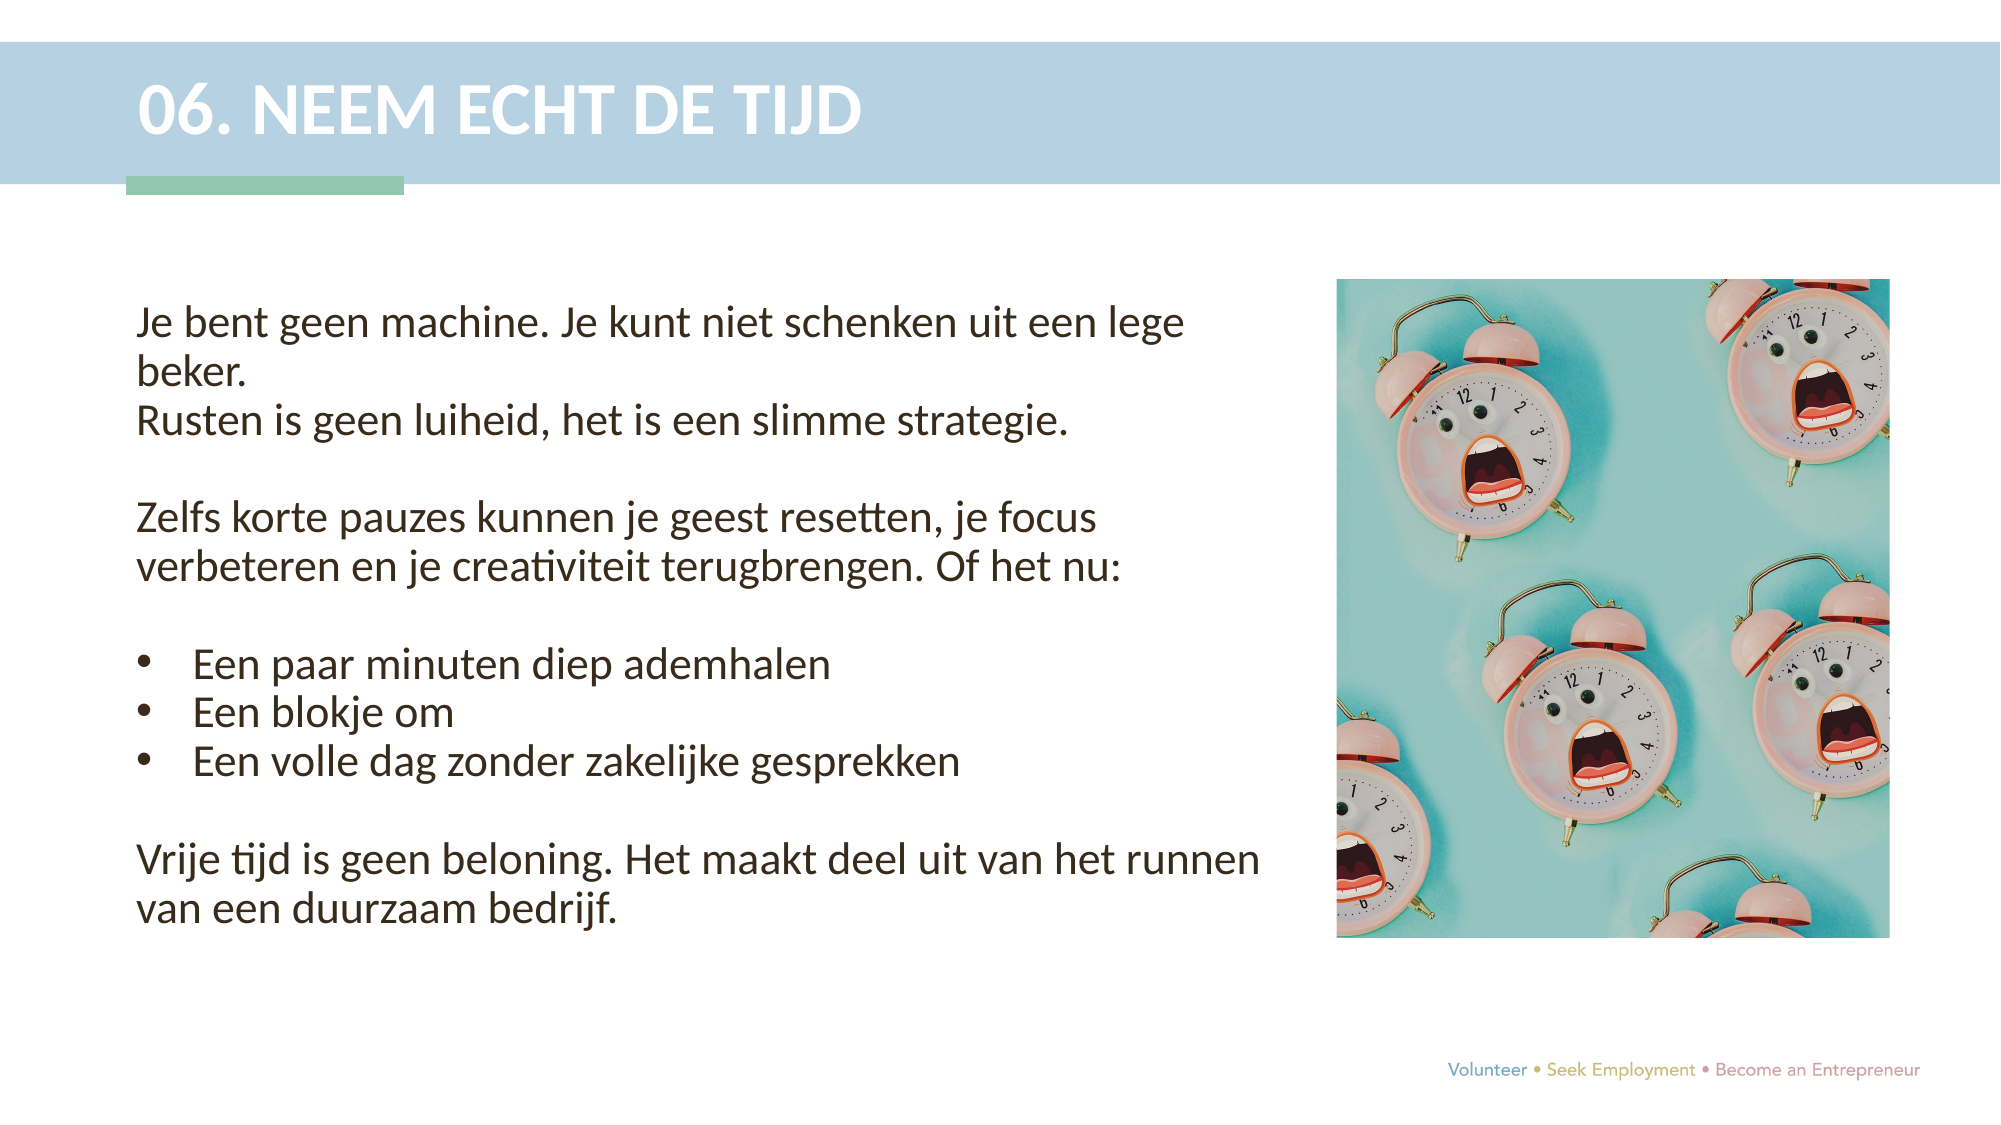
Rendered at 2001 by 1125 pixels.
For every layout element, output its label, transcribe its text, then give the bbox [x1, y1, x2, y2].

list 06. NEEM ECHT DE TIJD [123, 51, 1913, 170]
picture [1336, 279, 1890, 938]
picture [1418, 1046, 1971, 1103]
list Je bent geen machine. Je kunt niet schenken uit een lege beker. Rusten is geen luiheid, het is een slimme strategie. Zelfs korte pauzes kunnen je geest resetten, je focus verbeteren en je creativiteit terugbrengen. Of het nu: Een paar minuten diep ademhalen Een blokje om Een volle dag zonder zakelijke gesprekken Vrije tijd is geen beloning. Het maakt deel uit van het runnen van een duurzaam bedrijf. [121, 290, 1280, 1005]
